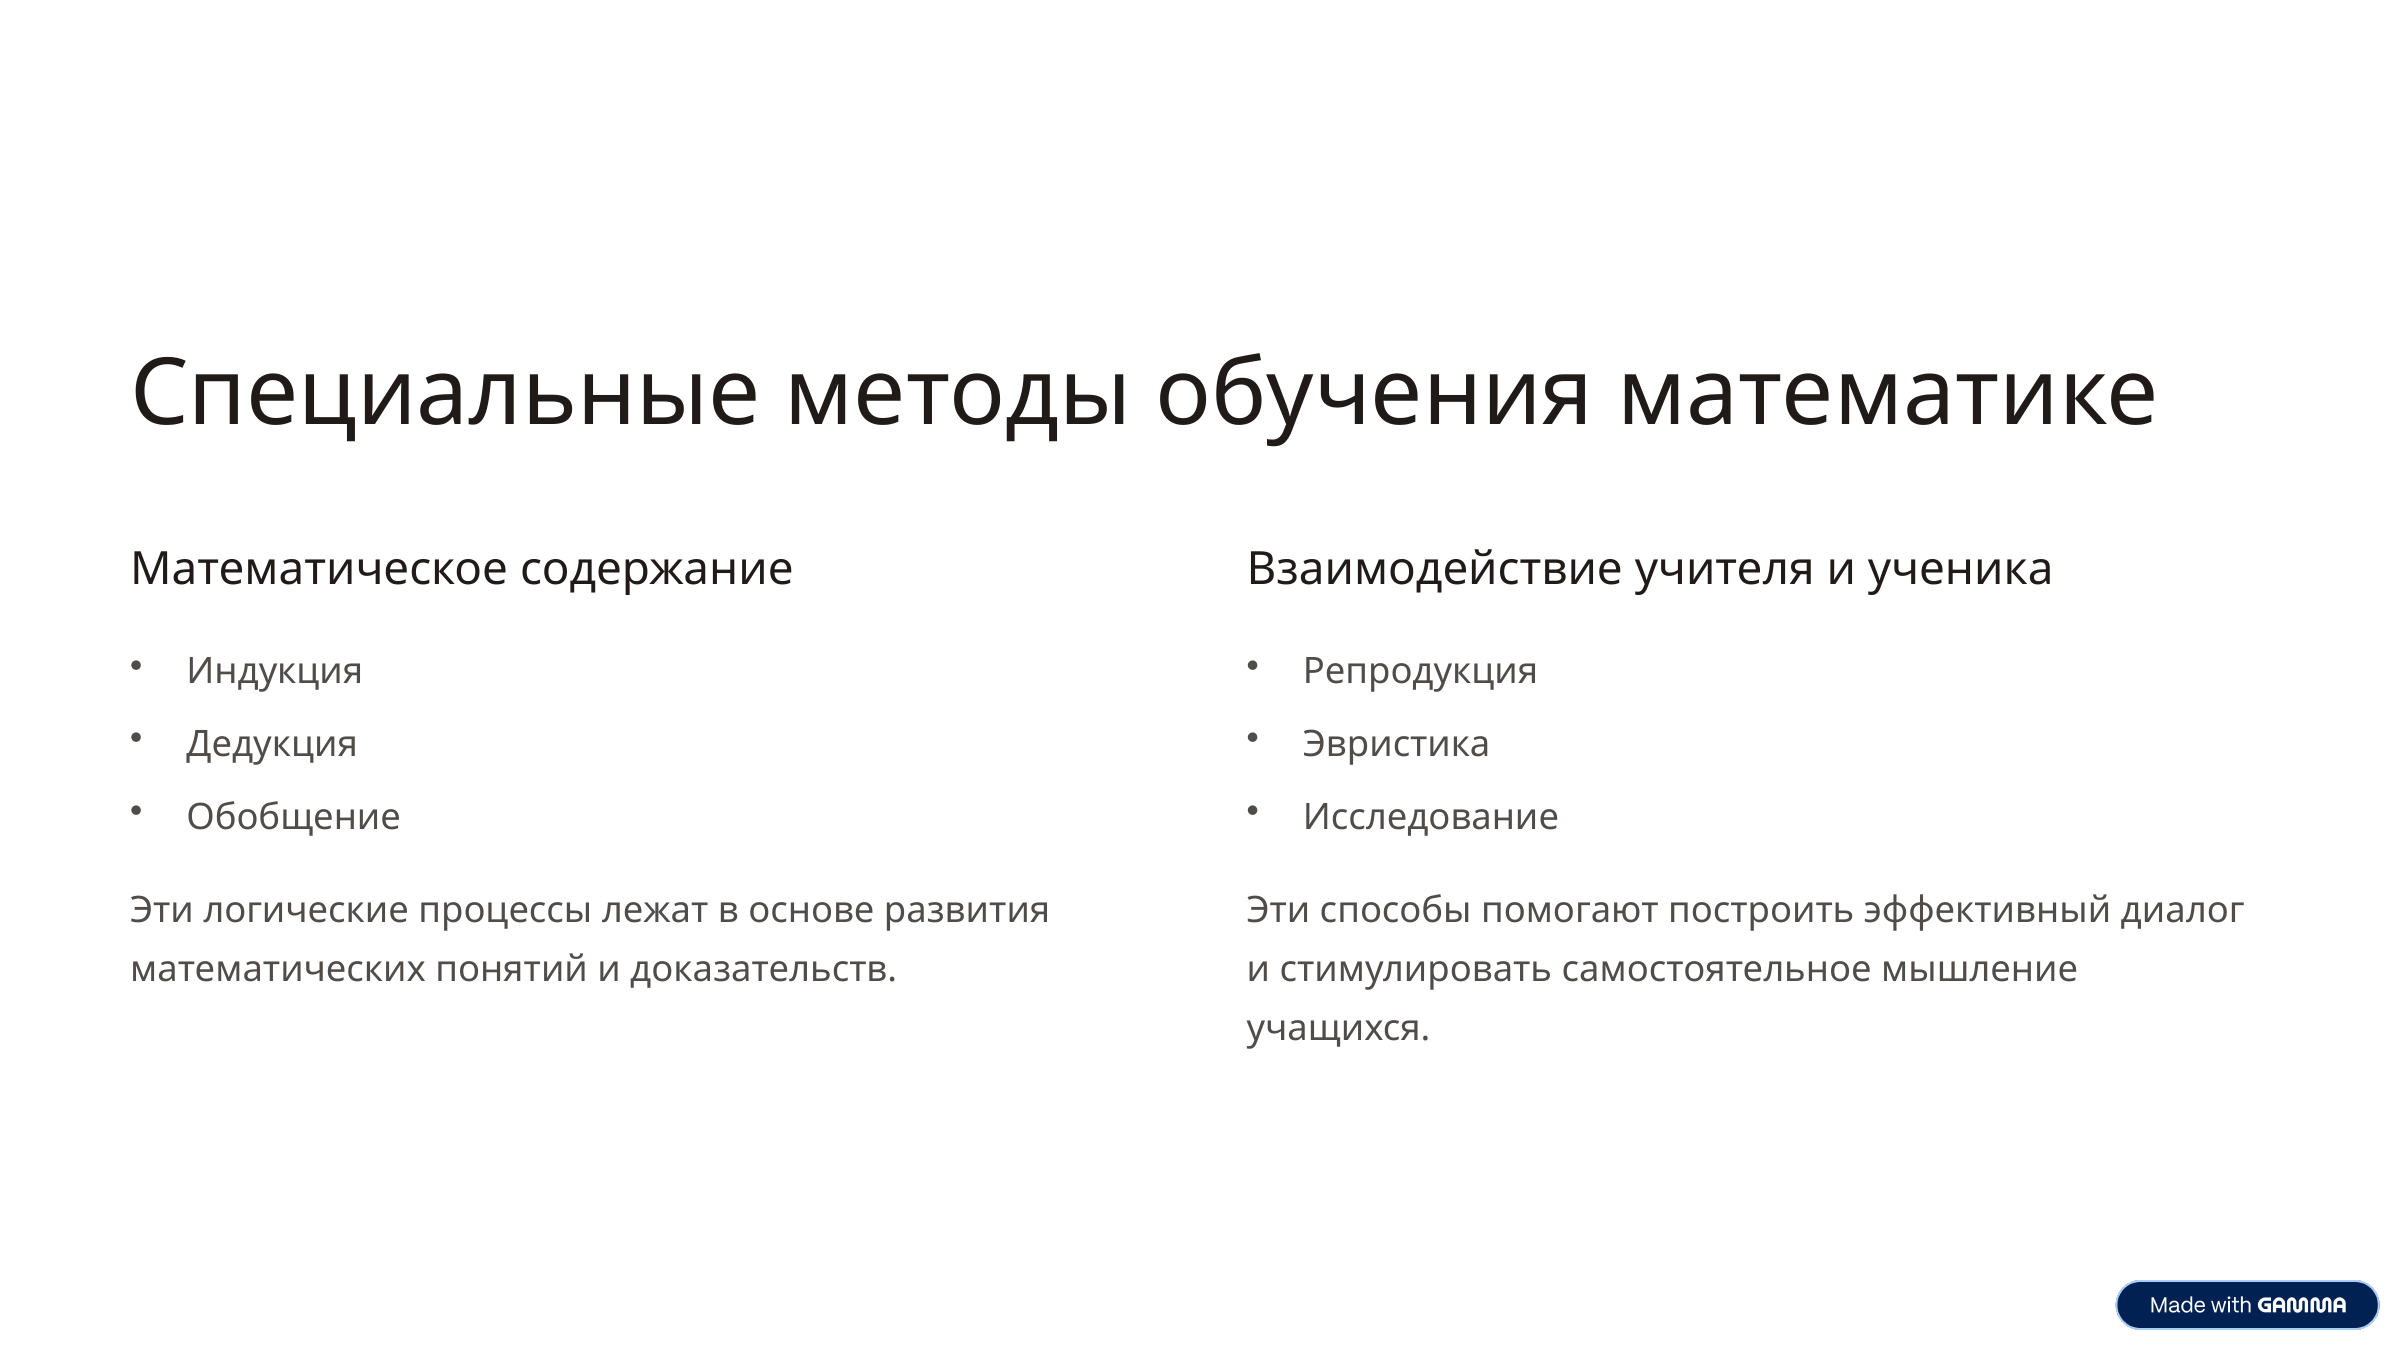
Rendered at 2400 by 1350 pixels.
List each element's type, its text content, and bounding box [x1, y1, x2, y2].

text_box Взаимодействие учителя и ученика [1246, 536, 2060, 595]
text_box Дедукция [130, 704, 1155, 764]
text_box Репродукция [1246, 631, 2271, 692]
text_box Исследование [1246, 776, 2271, 837]
picture [2106, 1271, 2389, 1339]
text_box Эти способы помогают построить эффективный диалог и стимулировать самостоятельное мышление учащихся. [1246, 870, 2271, 989]
text_box Индукция [130, 631, 1155, 692]
text_box Эвристика [1246, 704, 2271, 764]
text_box Специальные методы обучения математике [130, 327, 2152, 444]
text_box Эти логические процессы лежат в основе развития математических понятий и доказательств. [130, 870, 1155, 989]
text_box Обобщение [130, 776, 1155, 837]
text_box Математическое содержание [130, 536, 801, 595]
